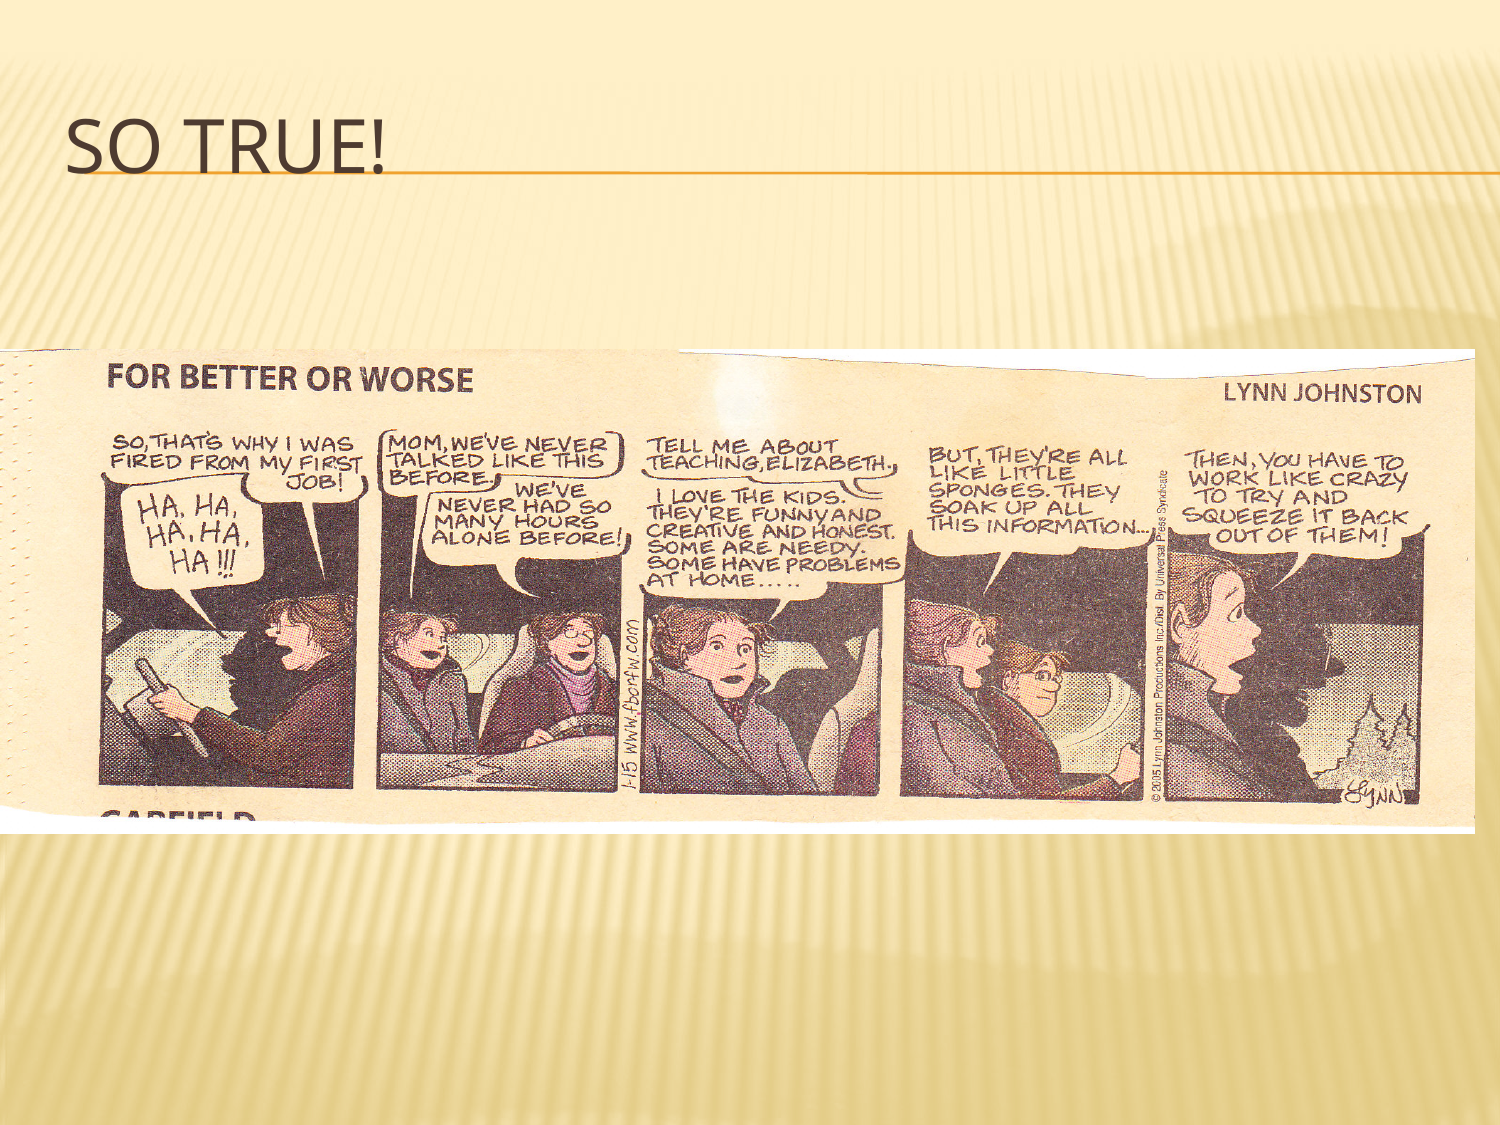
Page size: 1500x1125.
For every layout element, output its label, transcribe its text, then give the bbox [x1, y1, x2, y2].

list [0, 349, 1475, 835]
title So true! [50, 75, 1475, 213]
